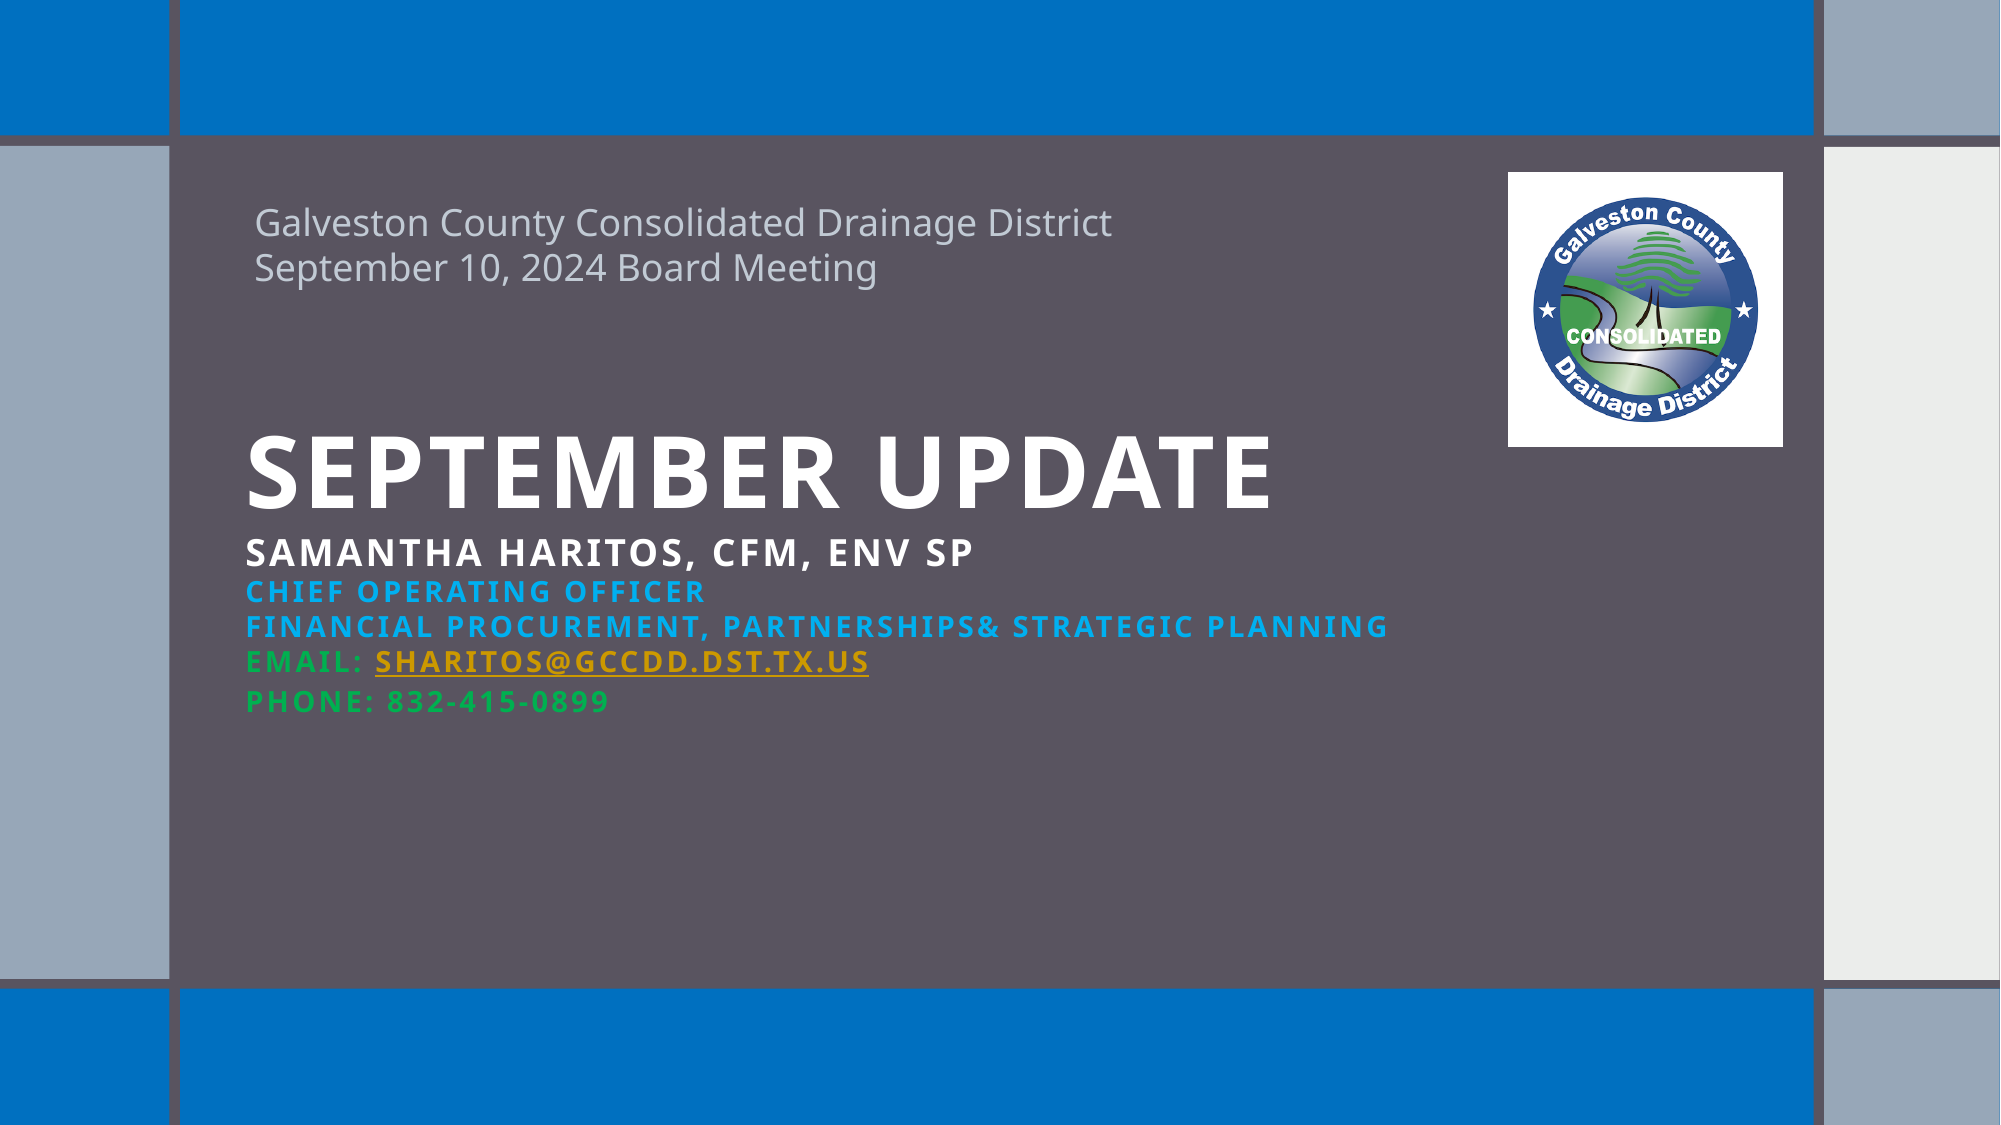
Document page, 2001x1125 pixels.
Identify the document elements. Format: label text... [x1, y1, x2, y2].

picture [1508, 171, 1784, 447]
title september update Samantha Haritos, cfm, env sp Chief operating officer financial procurement, partnerships& strategic planning email: sharitos@gccdd.dst.tx.us phone: 832-415-0899 [227, 135, 1810, 989]
text_box Galveston County Consolidated Drainage District September 10, 2024 Board Meeting [239, 191, 1181, 341]
